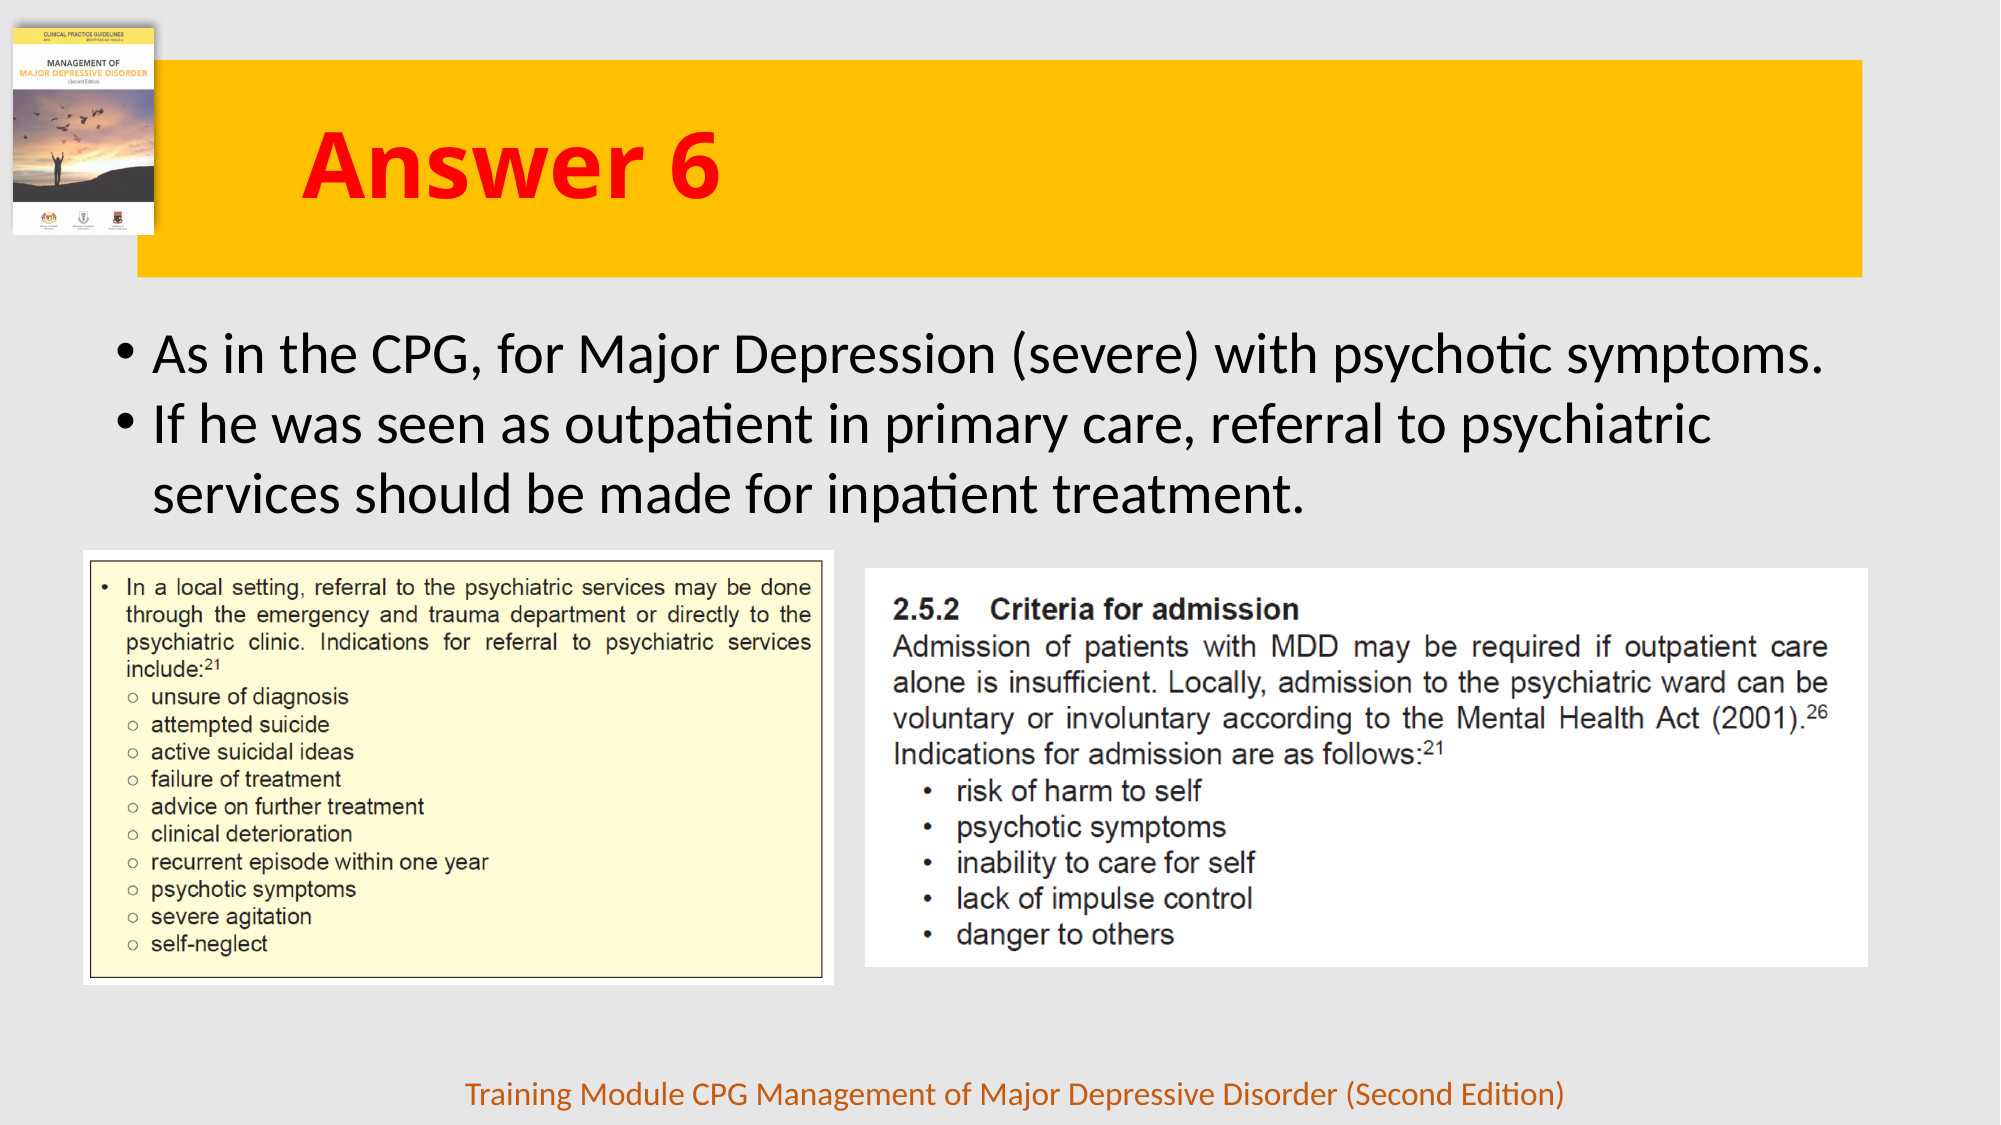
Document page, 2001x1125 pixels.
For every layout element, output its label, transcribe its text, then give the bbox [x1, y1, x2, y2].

picture [865, 568, 1868, 967]
picture [13, 28, 154, 235]
text_box Training Module CPG Management of Major Depressive Disorder (Second Edition) [450, 1065, 1832, 1120]
title Answer 6 [137, 59, 1863, 278]
list As in the CPG, for Major Depression (severe) with psychotic symptoms. If he was seen as outpatient in primary care, referral to psychiatric services should be made for inpatient treatment. [100, 308, 1900, 1022]
picture [83, 550, 834, 985]
